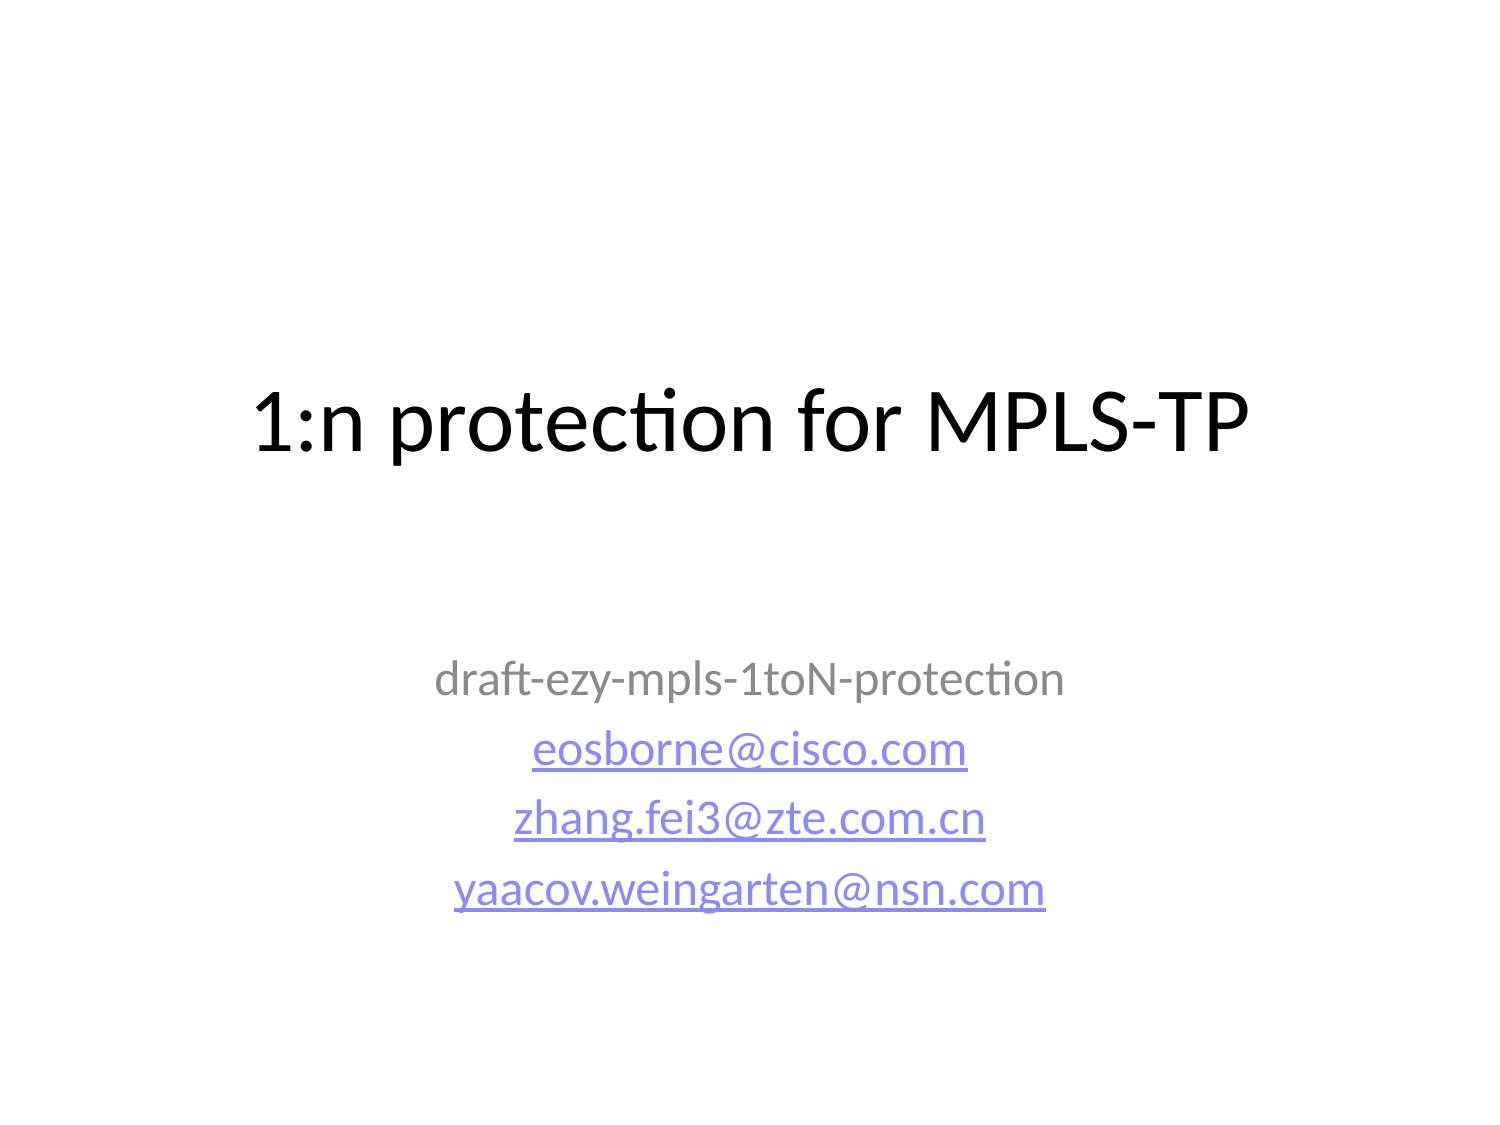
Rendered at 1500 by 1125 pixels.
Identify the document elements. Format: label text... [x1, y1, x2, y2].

title 1:n protection for MPLS-TP [112, 349, 1388, 591]
subtitle draft-ezy-mpls-1toN-protection eosborne@cisco.com zhang.fei3@zte.com.cn yaacov.weingarten@nsn.com [225, 637, 1275, 925]
